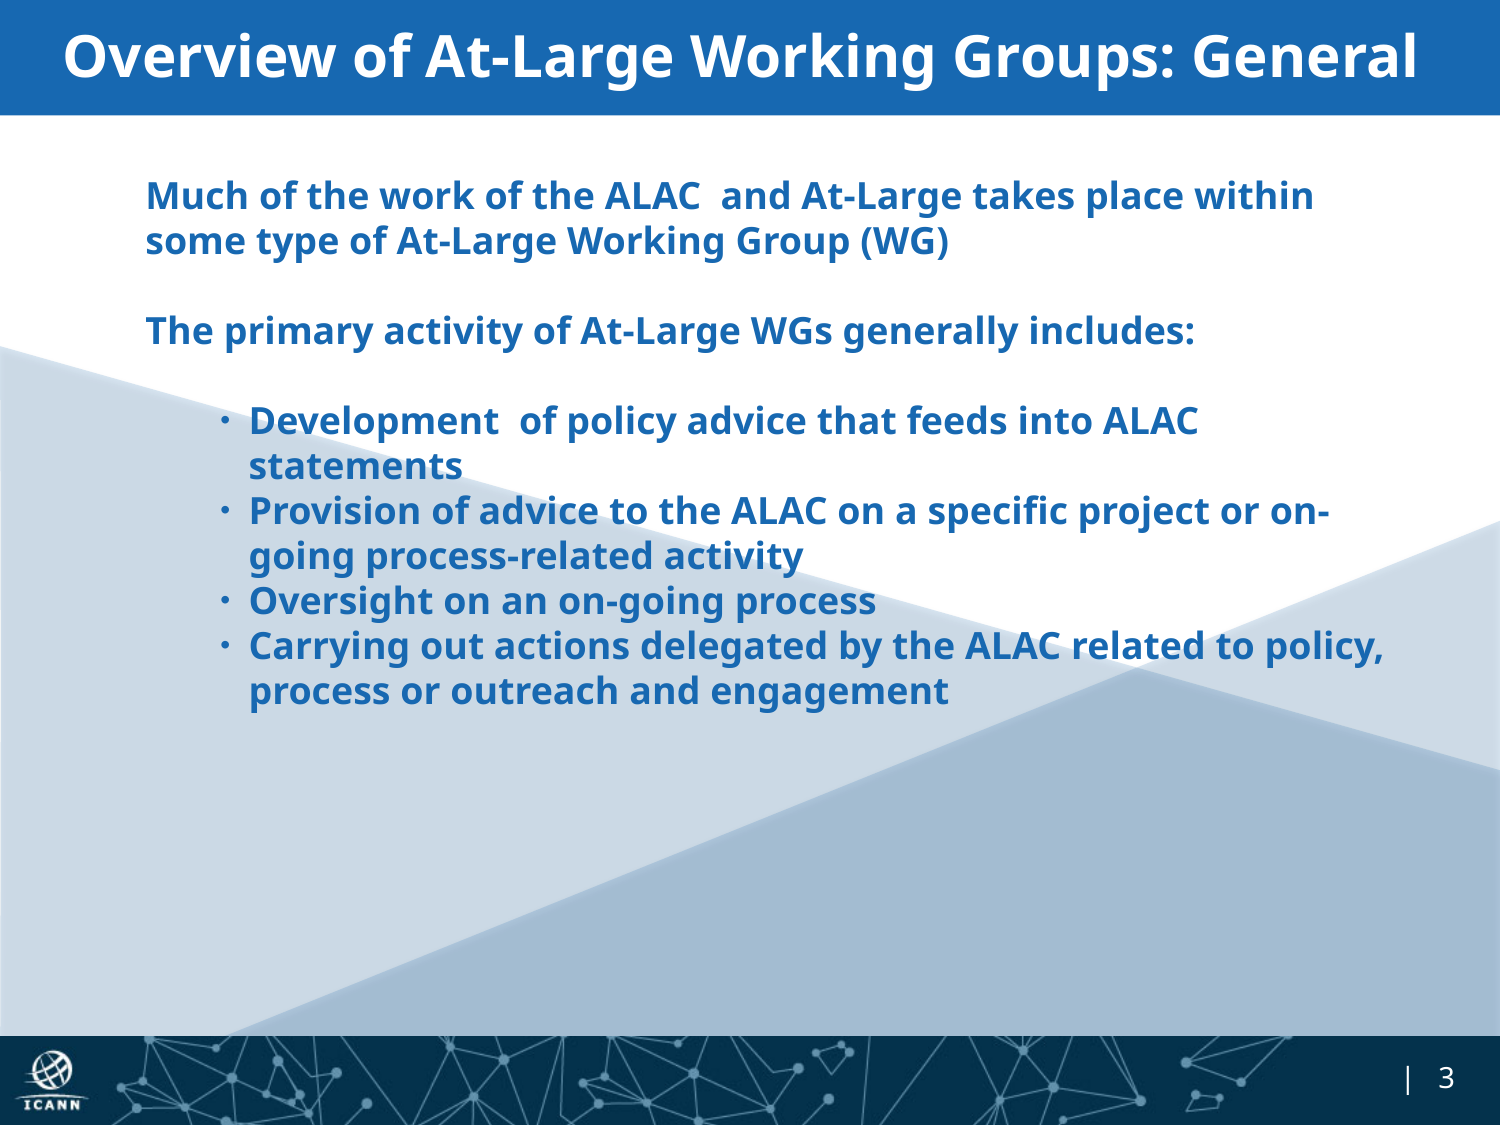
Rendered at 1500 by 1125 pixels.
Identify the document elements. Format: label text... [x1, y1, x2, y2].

title Overview of At-Large Working Groups: General (1) [0, 0, 1500, 116]
text_box Much of the work of the ALAC and At-Large takes place within some type of At-Large Working Group (WG) The primary activity of At-Large WGs generally includes: Development of policy advice that feeds into ALAC statements Provision of advice to the ALAC on a specific project or on-going process-related activity Oversight on an on-going process Carrying out actions delegated by the ALAC related to policy, process or outreach and engagement [130, 164, 1413, 765]
picture [0, 1036, 1500, 1125]
